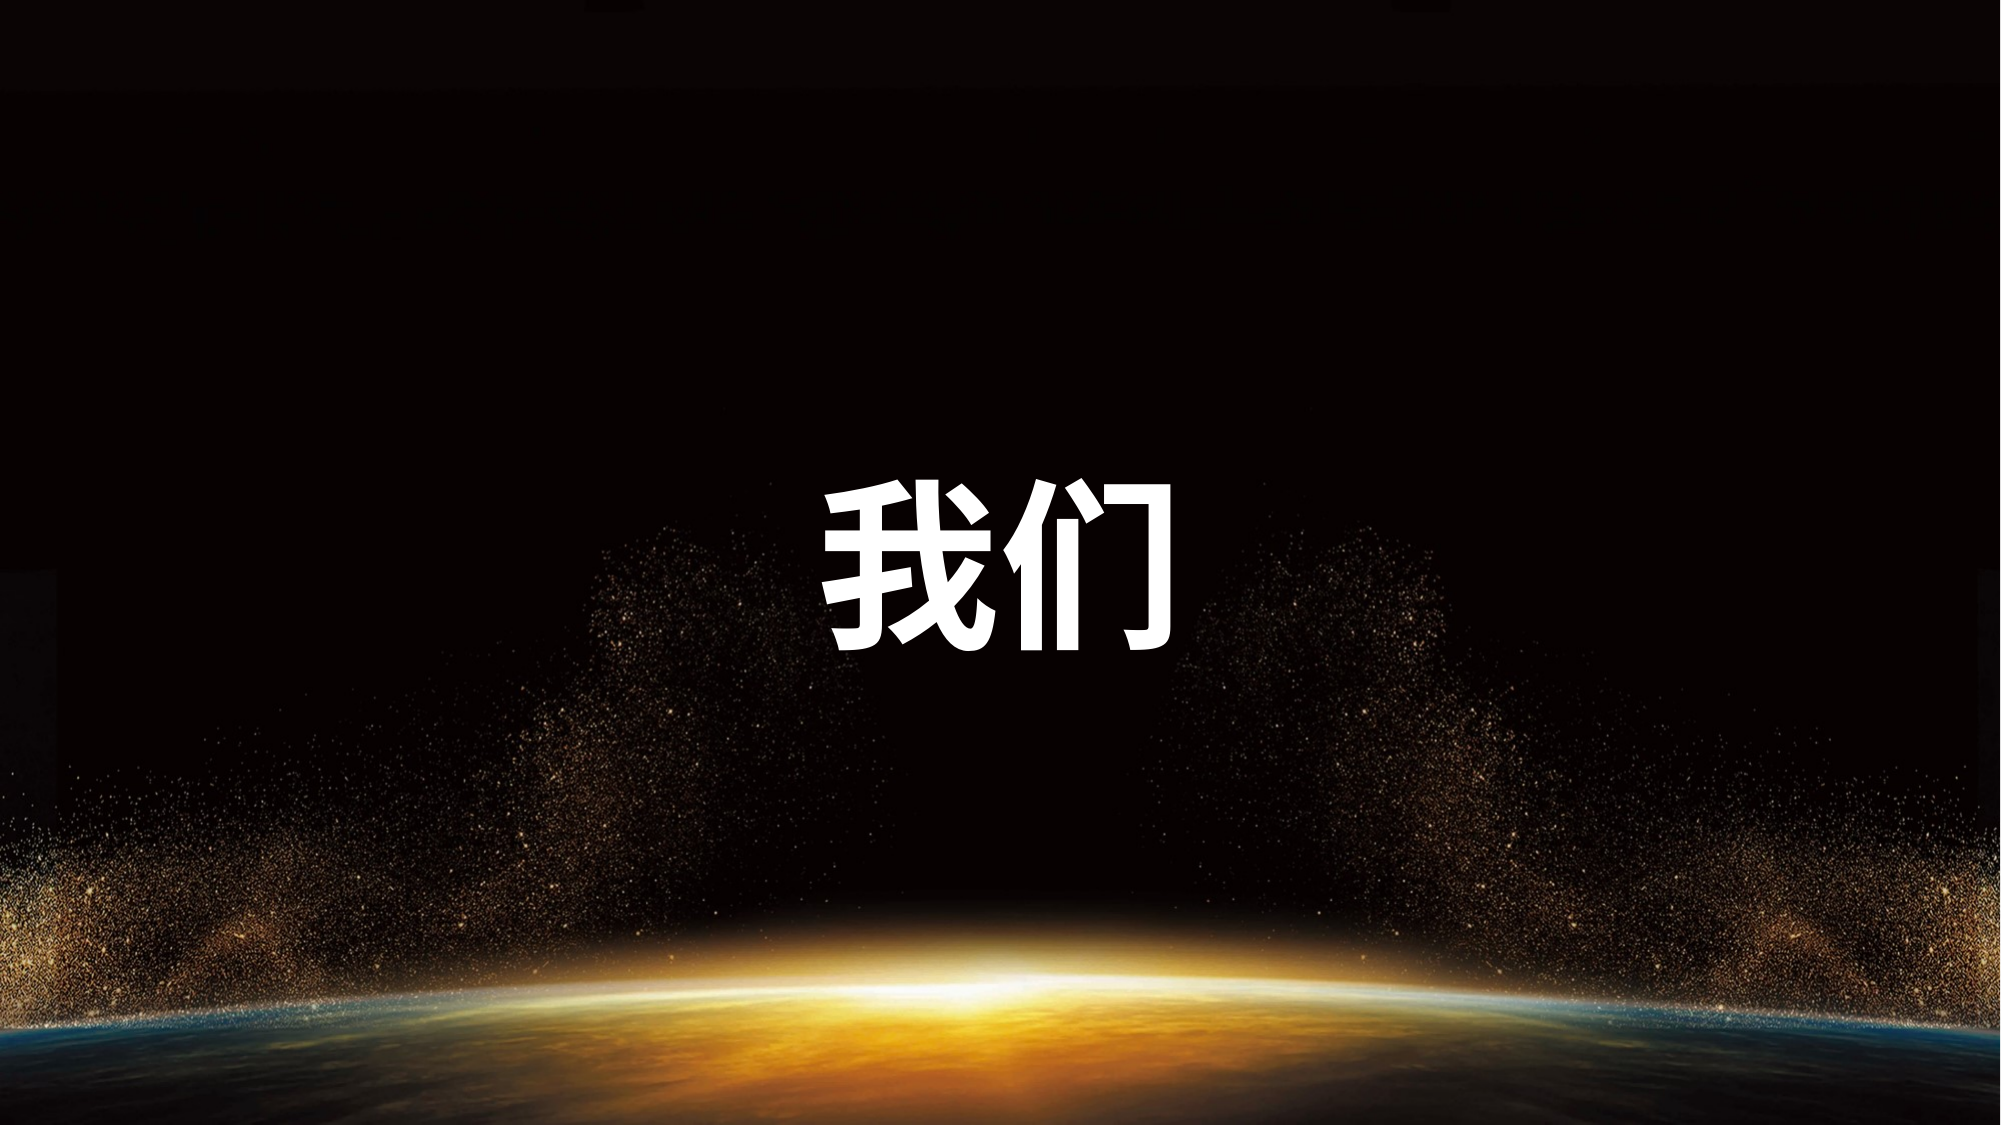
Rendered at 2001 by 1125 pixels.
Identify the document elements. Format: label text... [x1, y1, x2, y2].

picture [0, 0, 2001, 1125]
text_box 我们 [801, 443, 1198, 679]
